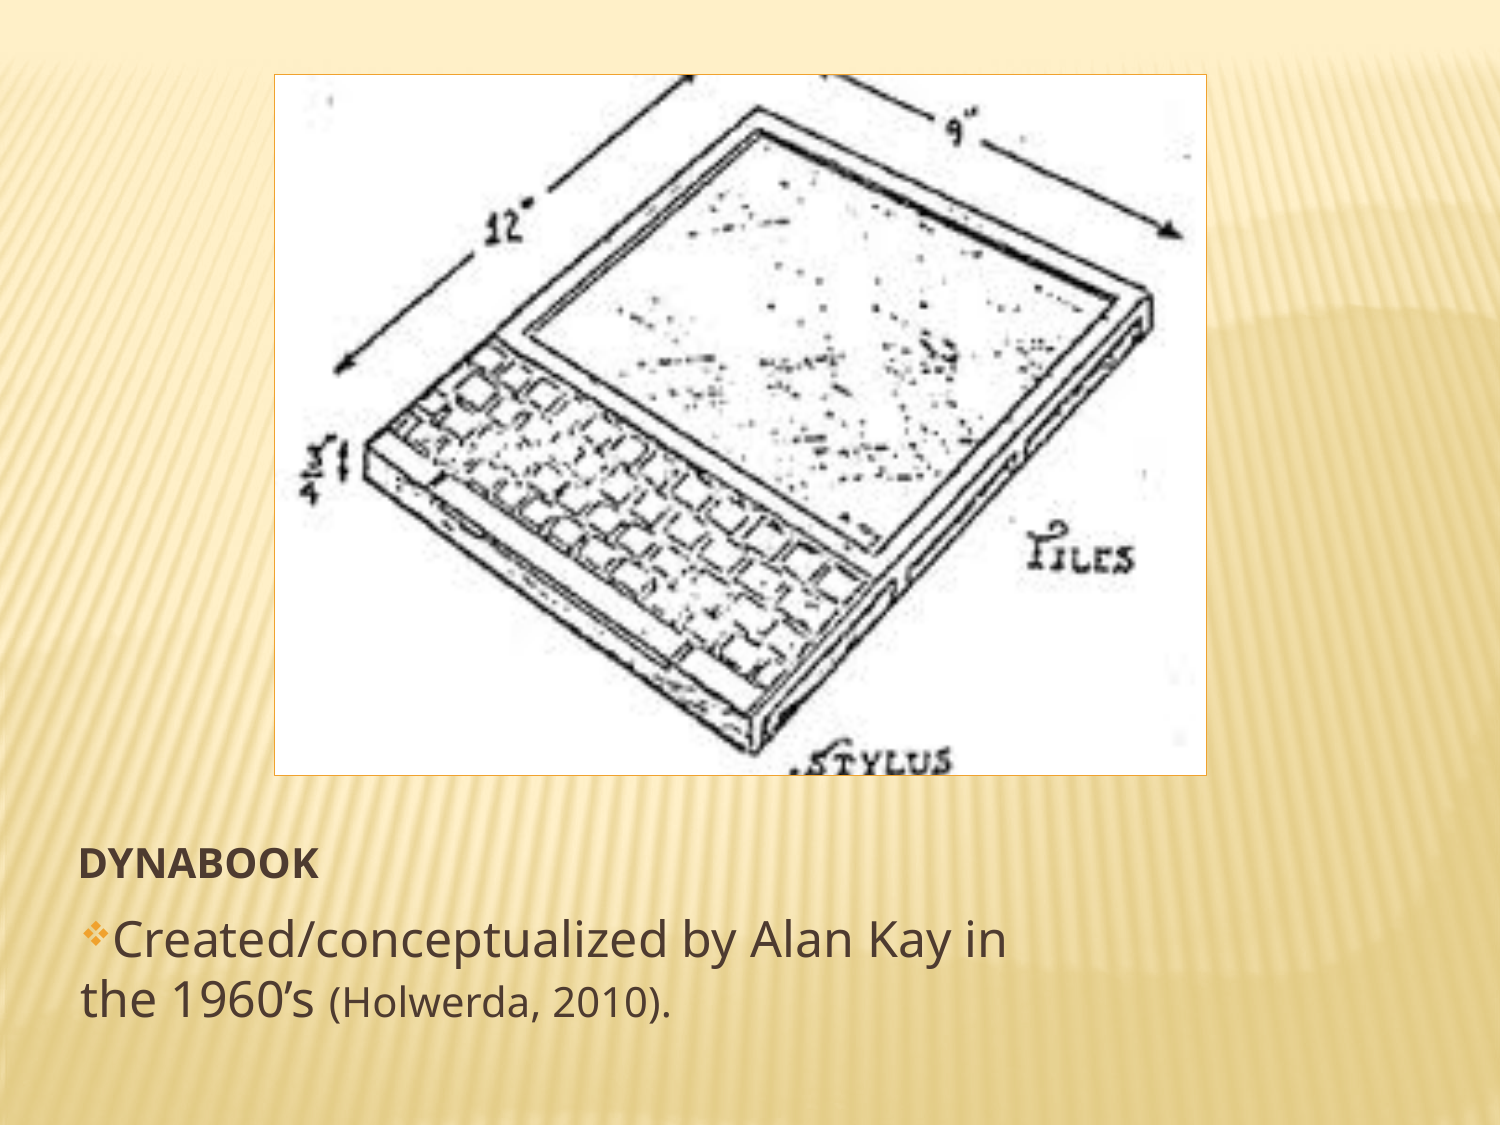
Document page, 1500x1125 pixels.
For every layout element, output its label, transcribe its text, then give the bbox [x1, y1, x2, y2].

picture [274, 74, 1207, 776]
list Created/conceptualized by Alan Kay in the 1960’s (Holwerda, 2010). [62, 907, 1025, 1034]
title Dynabook [62, 819, 1025, 905]
